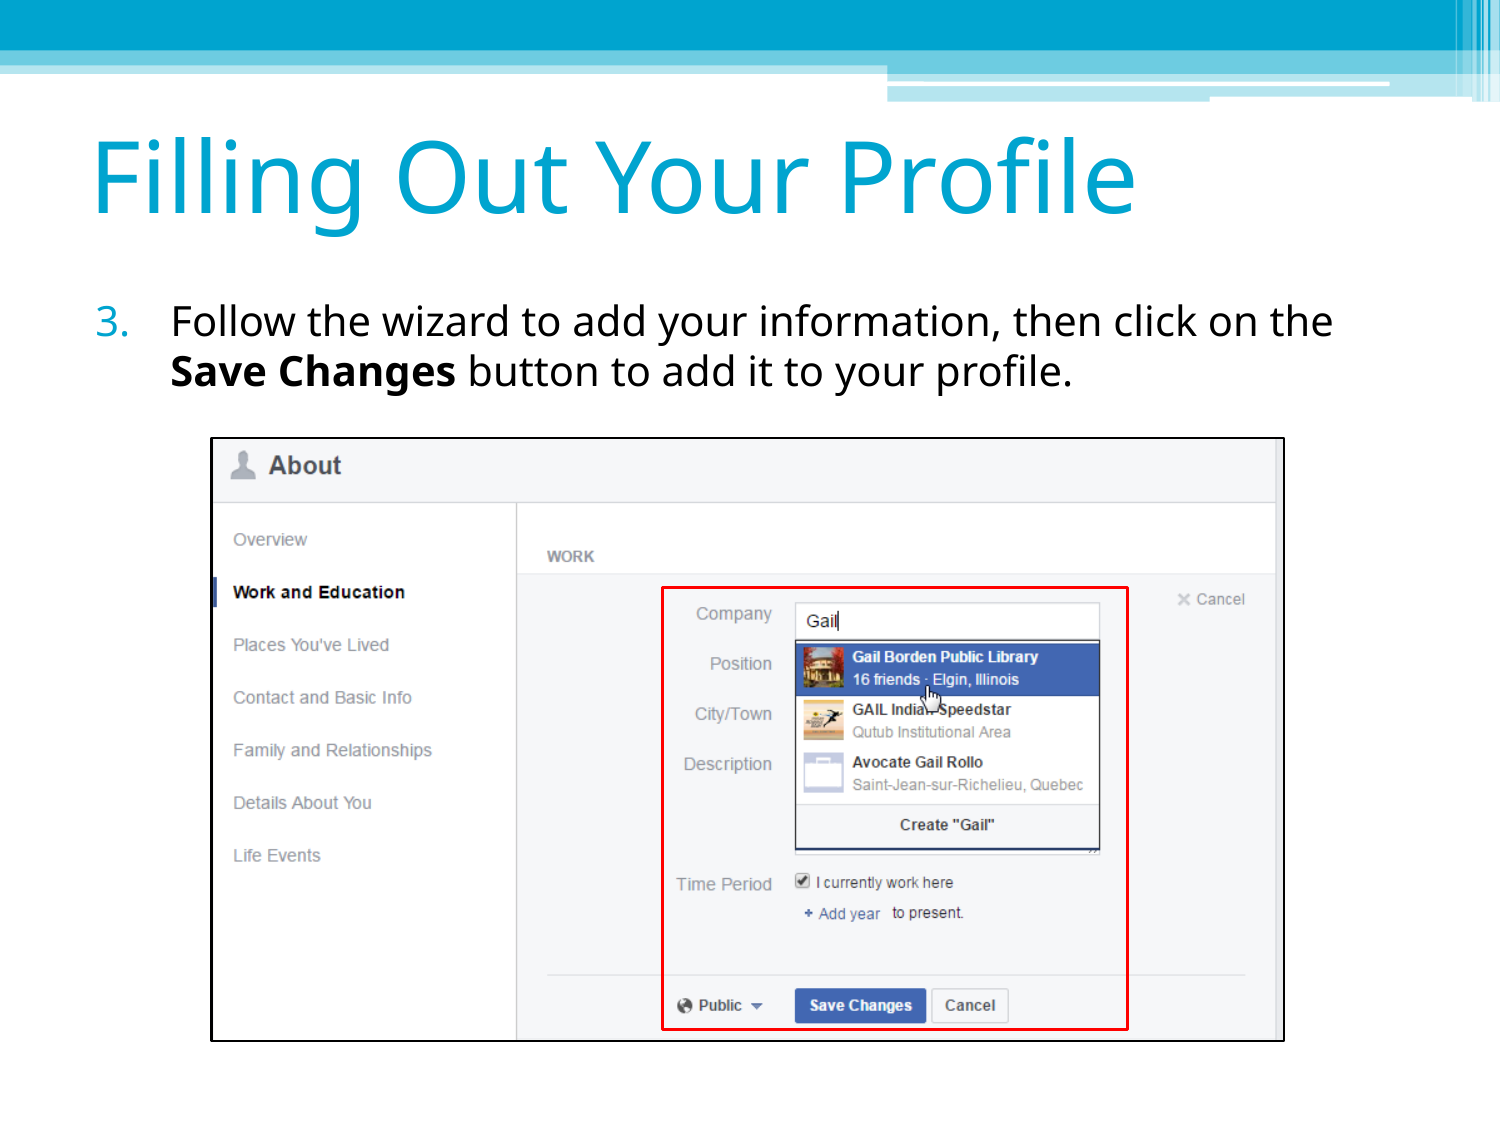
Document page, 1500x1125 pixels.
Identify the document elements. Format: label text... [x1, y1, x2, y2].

title Filling Out Your Profile [75, 85, 1425, 261]
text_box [212, 438, 1283, 1041]
list Follow the wizard to add your information, then click on the Save Changes button to add it to your profile. [80, 286, 1400, 413]
